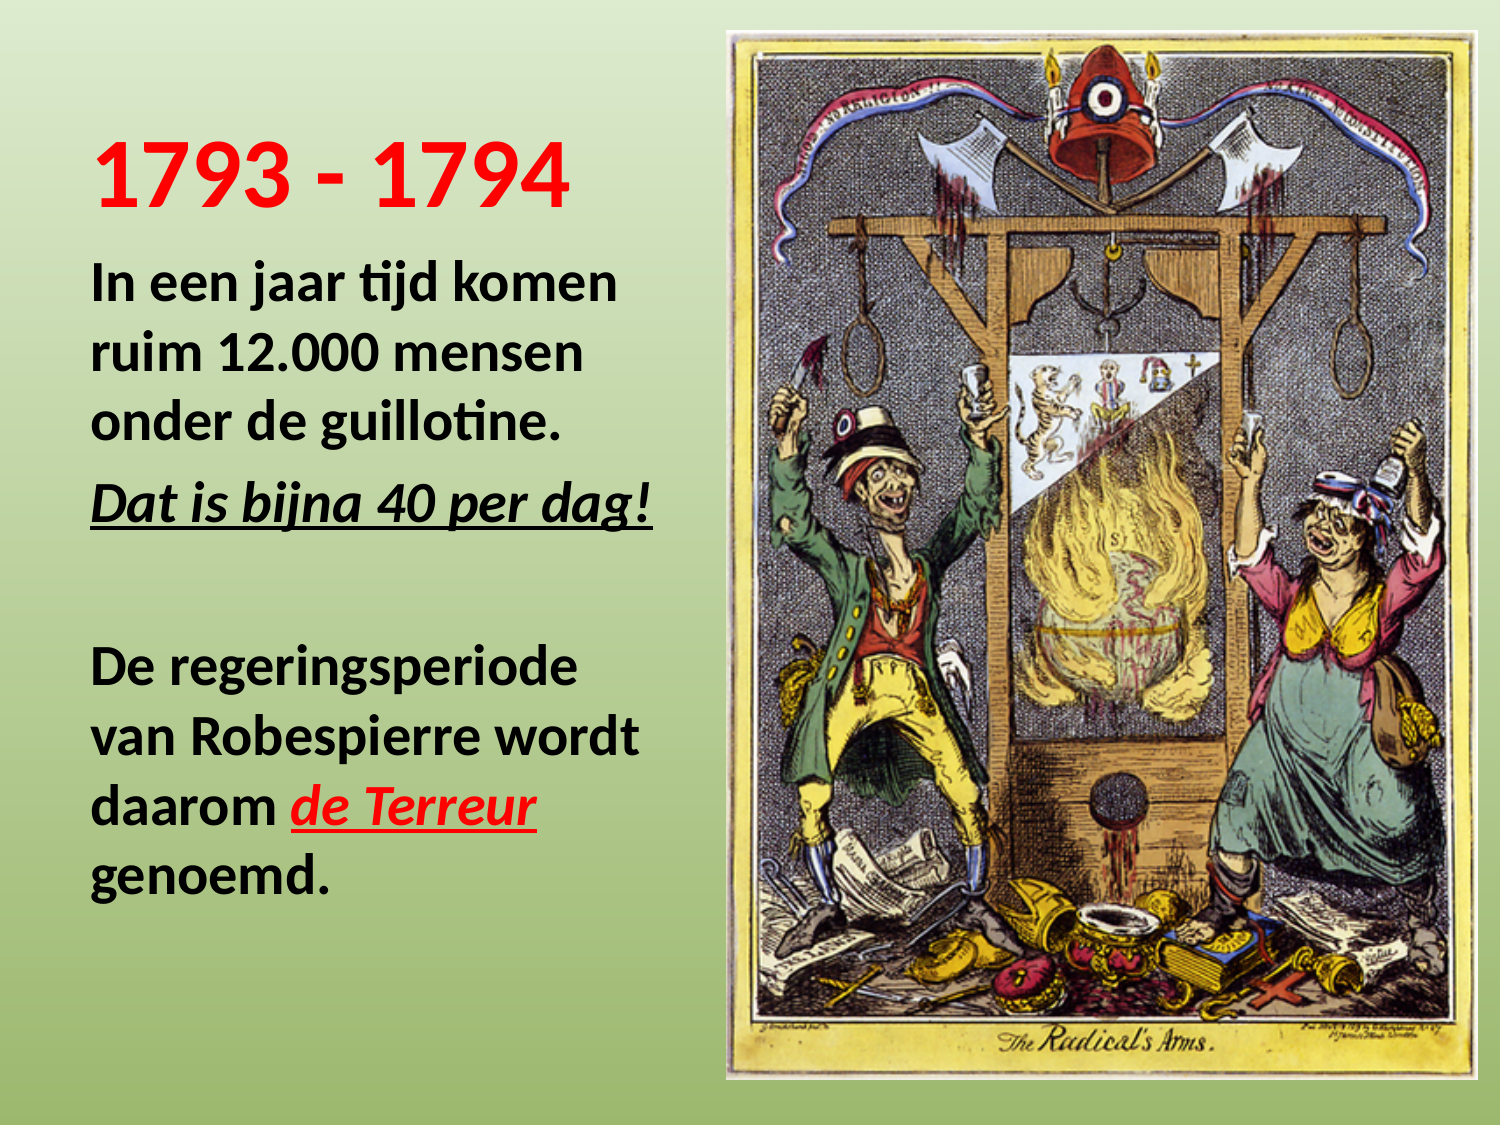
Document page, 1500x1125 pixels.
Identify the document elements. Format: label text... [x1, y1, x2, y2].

list In een jaar tijd komen ruim 12.000 mensen onder de guillotine. Dat is bijna 40 per dag! De regeringsperiode van Robespierre wordt daarom de Terreur genoemd. [75, 235, 691, 1005]
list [726, 30, 1478, 1081]
title 1793 - 1794 [75, 44, 721, 236]
